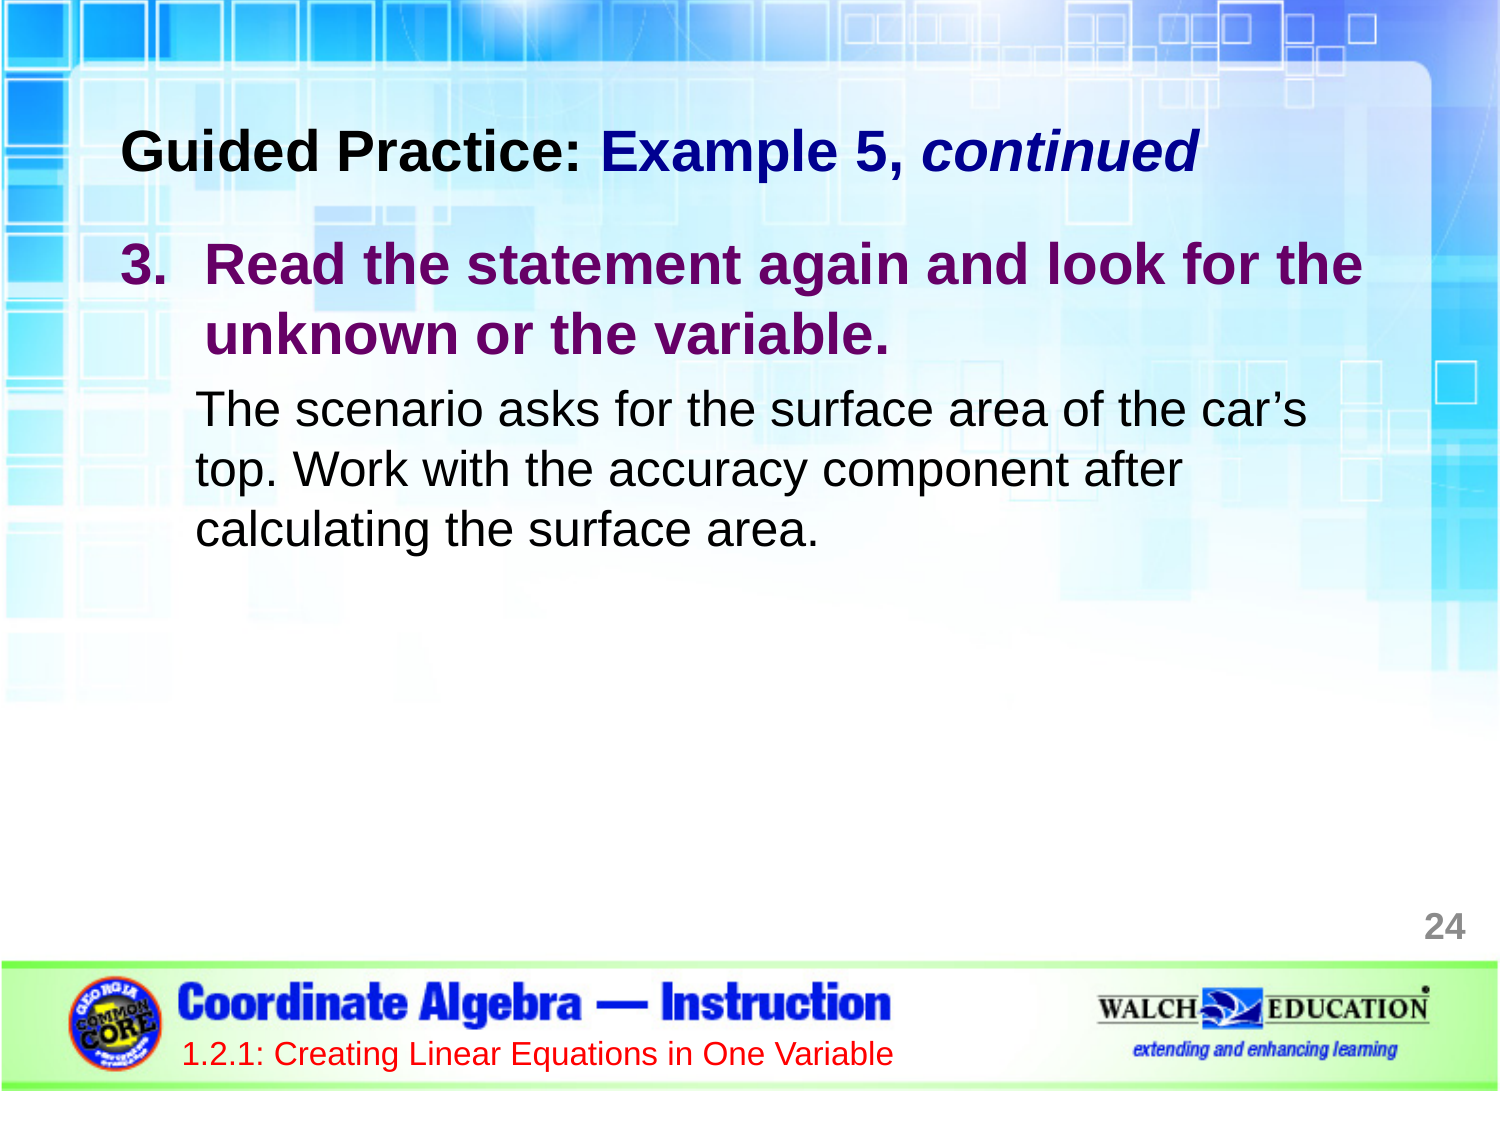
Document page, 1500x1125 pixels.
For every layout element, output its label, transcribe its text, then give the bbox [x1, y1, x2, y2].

slide_number 24 [1361, 901, 1481, 949]
list 1.2.1: Creating Linear Equations in One Variable [166, 1024, 1074, 1069]
picture [1, 0, 1500, 1091]
subtitle Guided Practice: Example 5, continued Read the statement again and look for the unknown or the variable. The scenario asks for the surface area of the car’s top. Work with the accuracy component after calculating the surface area. [105, 105, 1394, 925]
